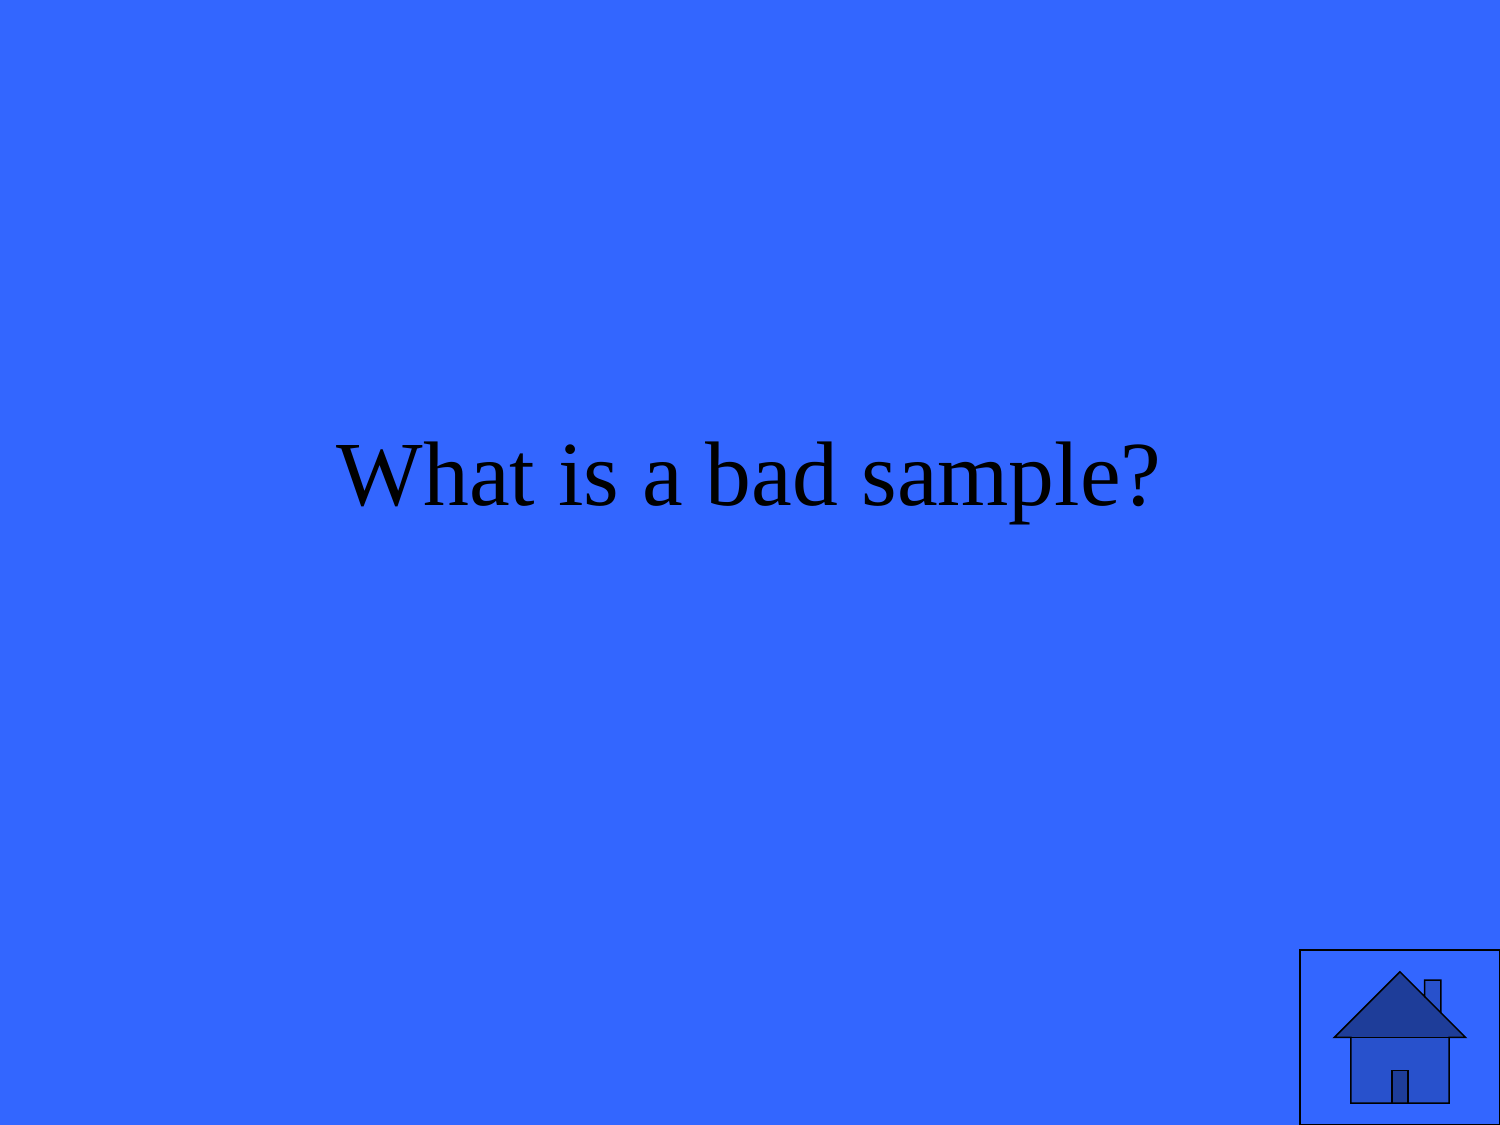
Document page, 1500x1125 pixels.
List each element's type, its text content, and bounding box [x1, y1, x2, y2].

title What is a bad sample? [112, 374, 1388, 563]
text_box [1299, 950, 1500, 1125]
